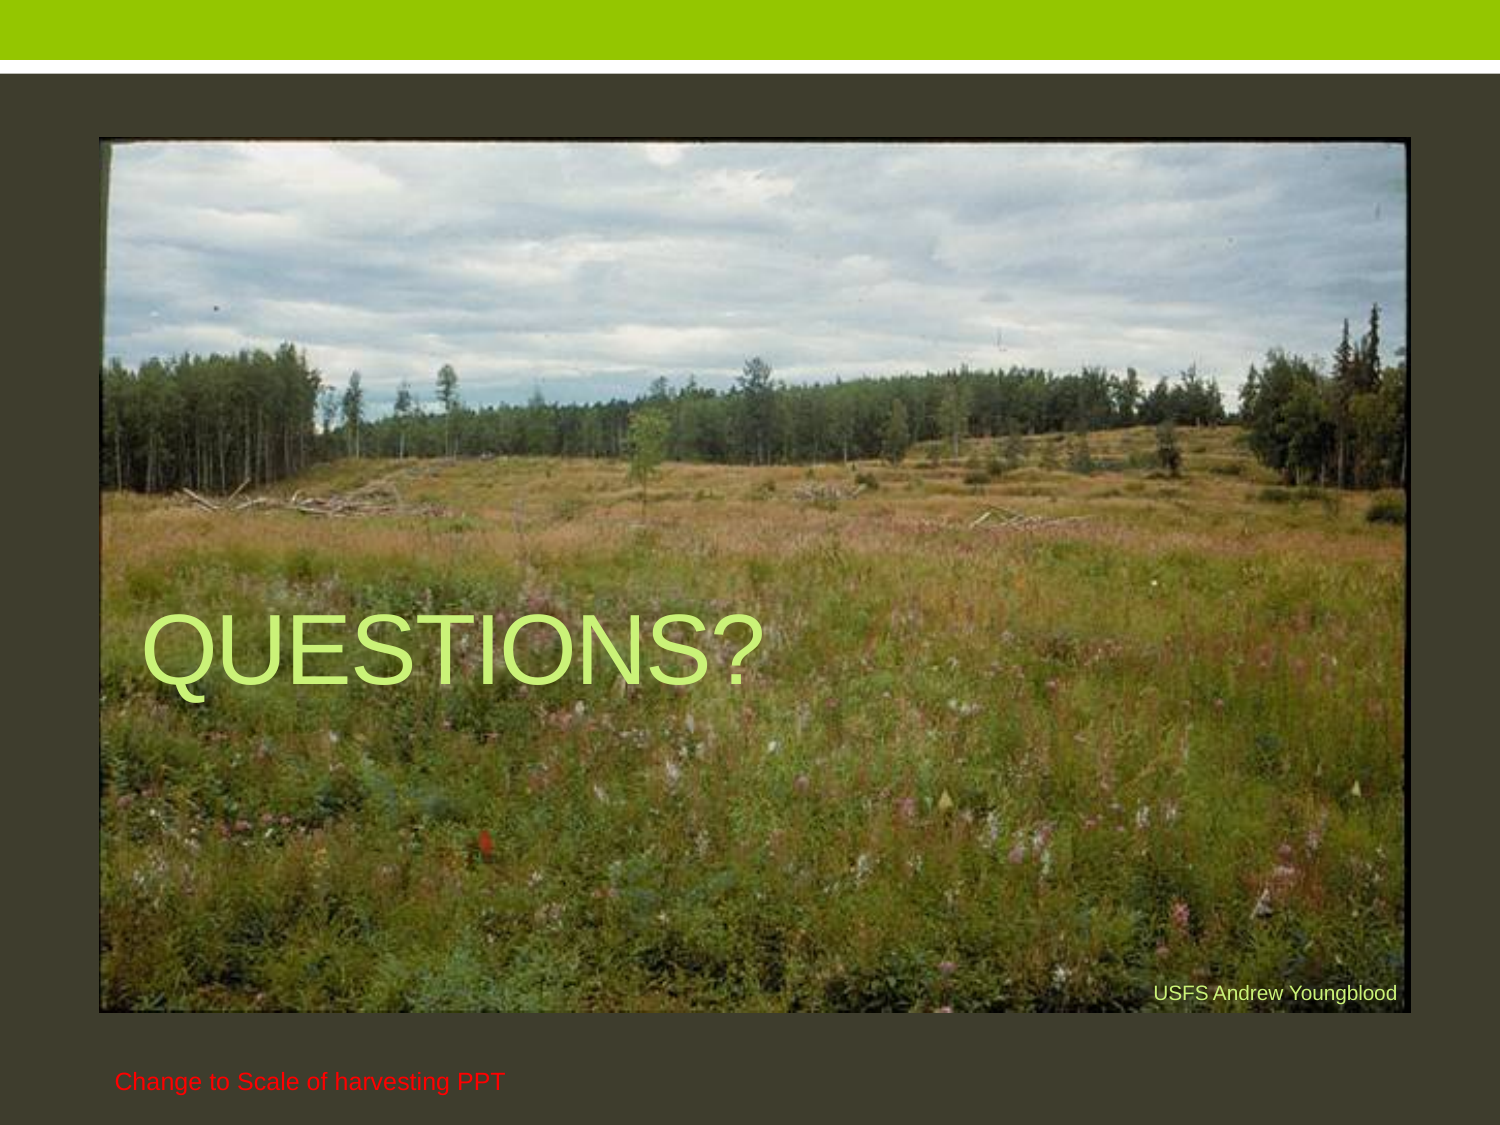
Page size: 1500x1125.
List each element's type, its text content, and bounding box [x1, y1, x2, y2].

picture [99, 137, 1411, 1013]
text_box Change to Scale of harvesting PPT [99, 1057, 563, 1103]
